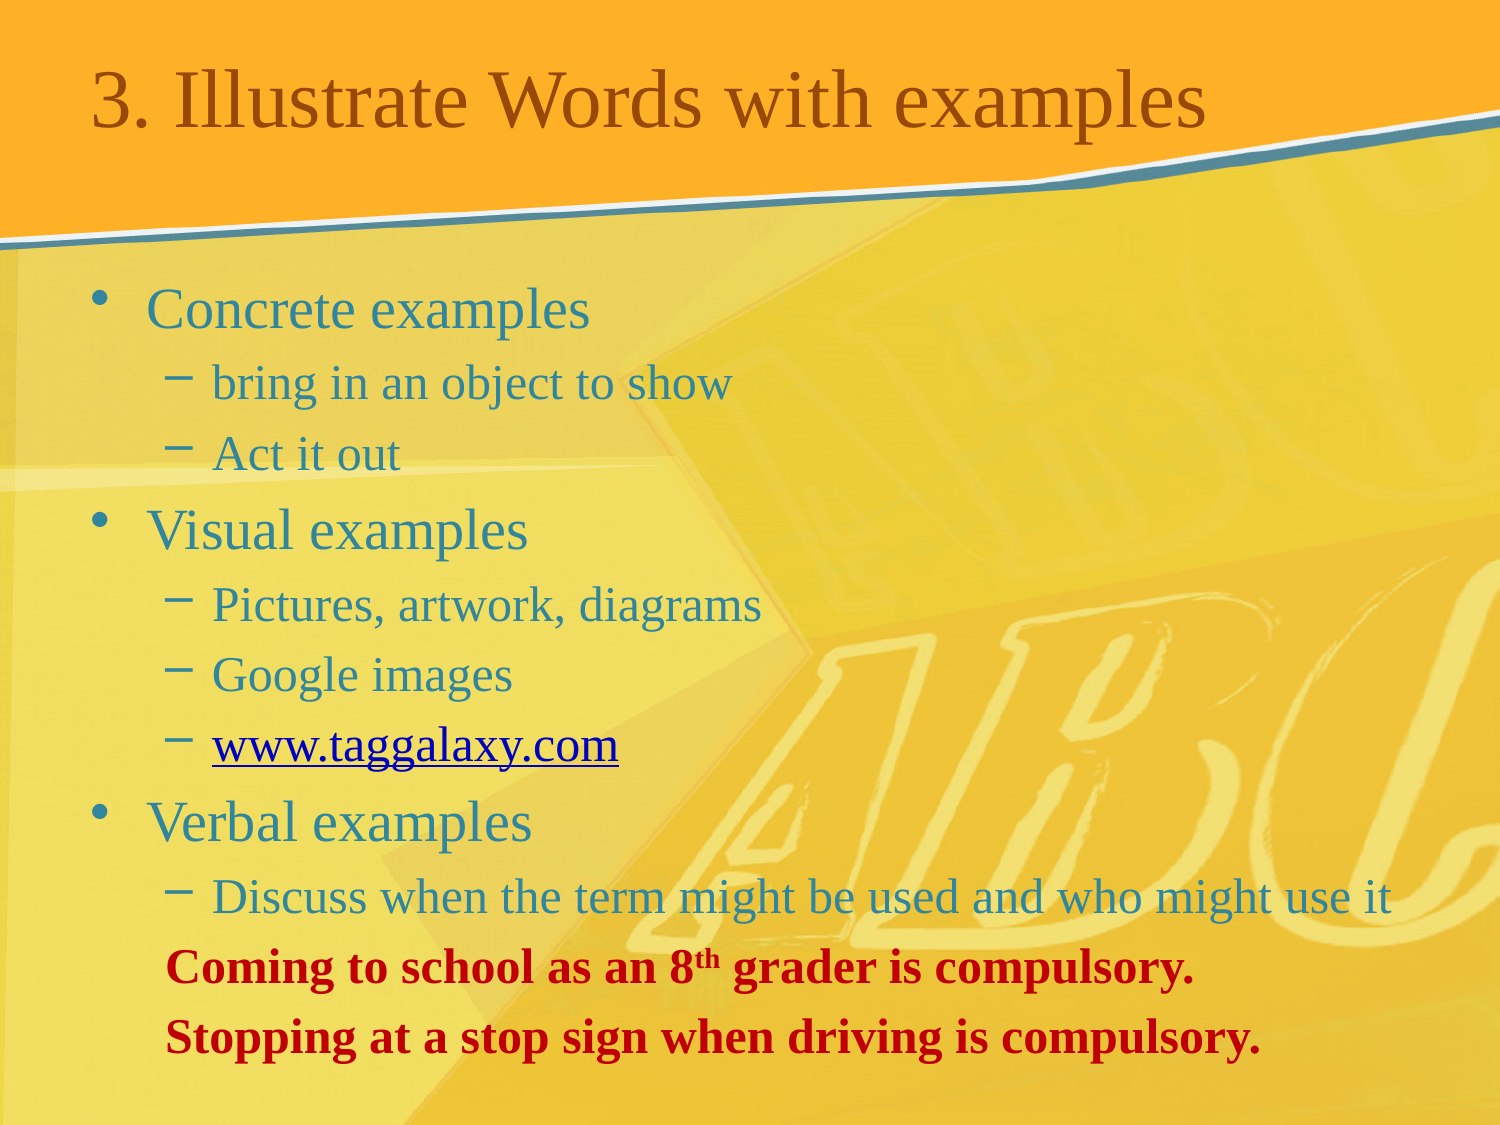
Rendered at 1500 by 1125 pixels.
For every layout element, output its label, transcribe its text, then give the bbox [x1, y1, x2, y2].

list Concrete examples bring in an object to show Act it out Visual examples Pictures, artwork, diagrams Google images www.taggalaxy.com Verbal examples Discuss when the term might be used and who might use it Coming to school as an 8th grader is compulsory. Stopping at a stop sign when driving is compulsory. [74, 262, 1426, 1006]
picture [0, 0, 1500, 1125]
title 3. Illustrate Words with examples [74, 0, 1426, 188]
